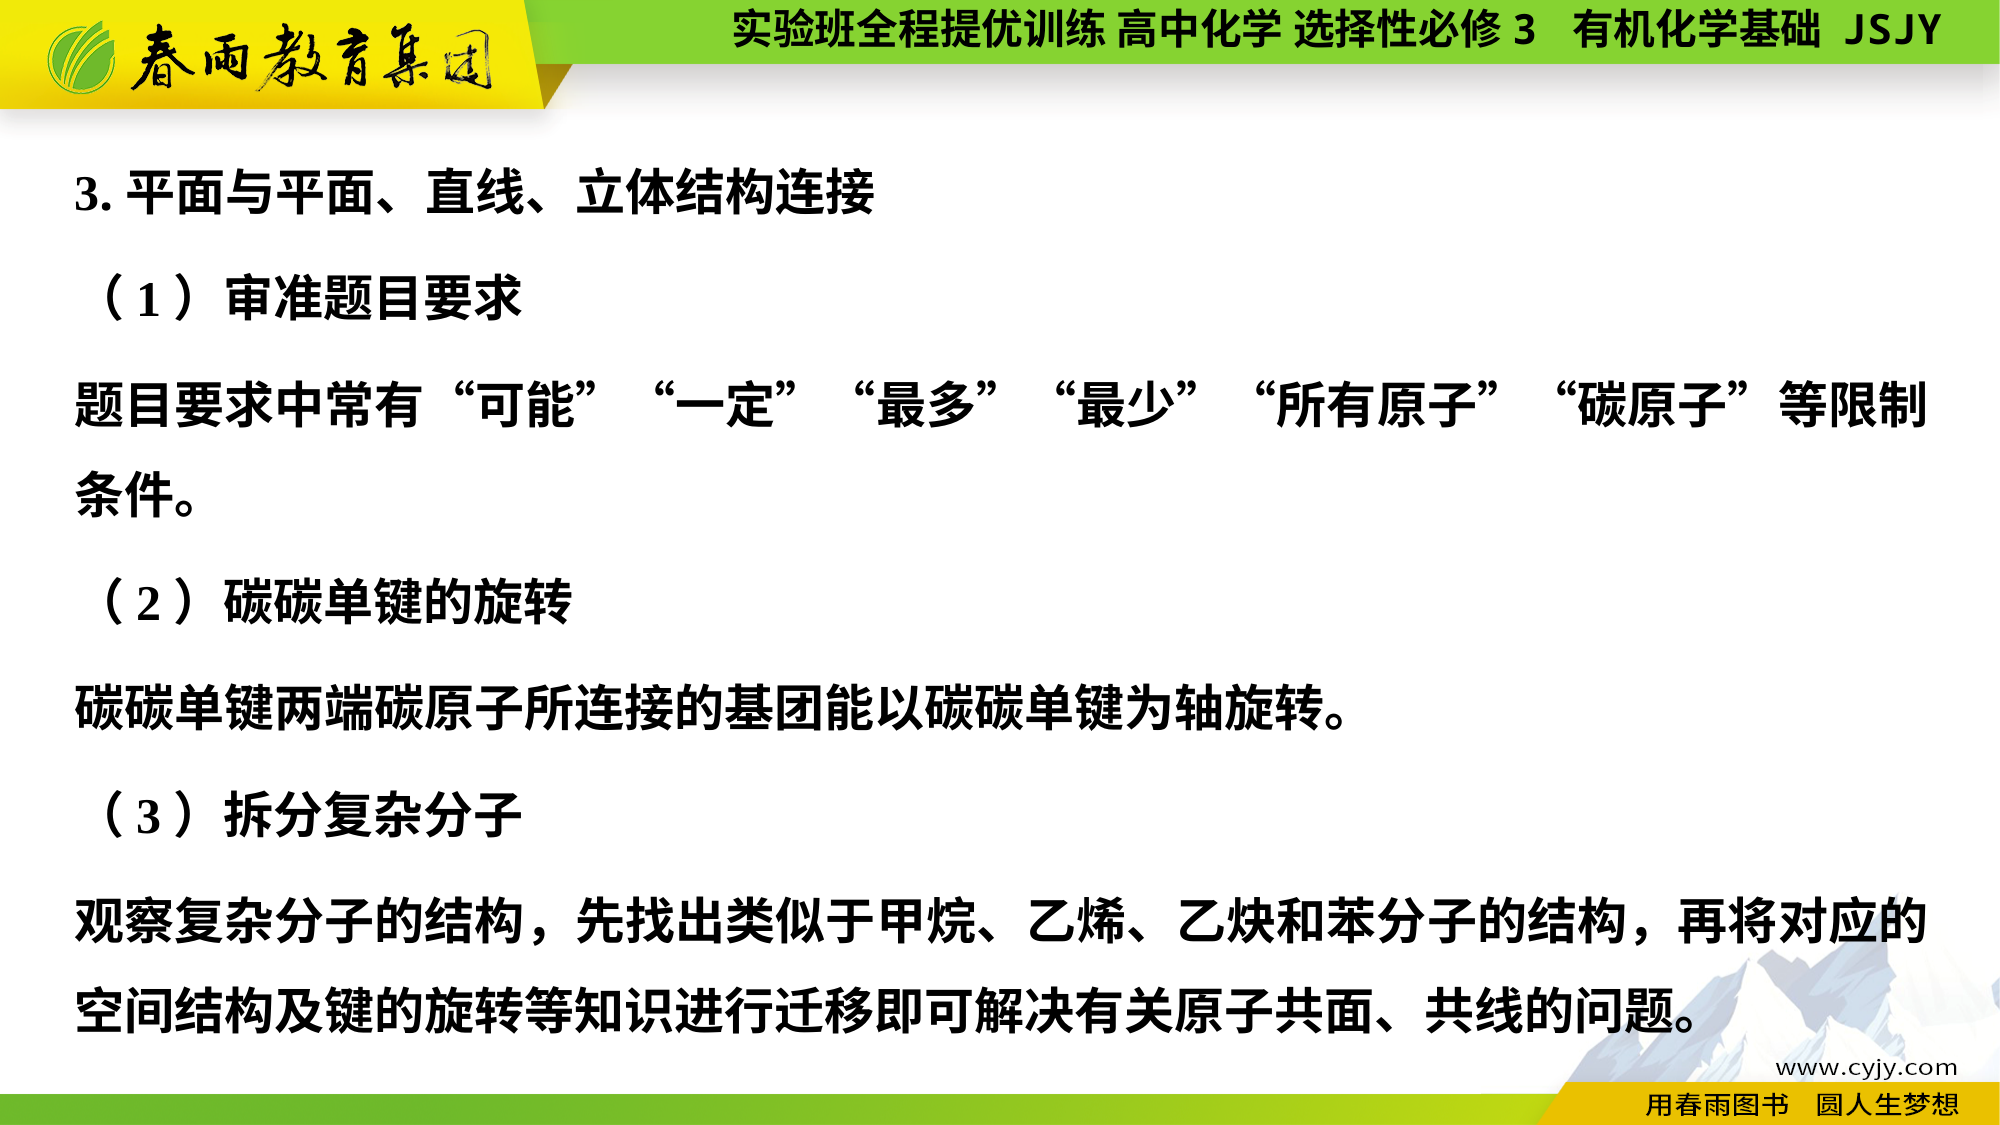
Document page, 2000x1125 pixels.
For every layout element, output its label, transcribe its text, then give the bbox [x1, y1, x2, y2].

picture [0, 0, 2000, 1125]
list 3.平面与平面、直线、立体结构连接 （1）审准题目要求 题目要求中常有“可能”“一定”“最多”“最少”“所有原子”“碳原子”等限制条件。 （2）碳碳单键的旋转 碳碳单键两端碳原子所连接的基团能以碳碳单键为轴旋转。 （3）拆分复杂分子 观察复杂分子的结构，先找出类似于甲烷、乙烯、乙炔和苯分子的结构，再将对应的空间结构及键的旋转等知识进行迁移即可解决有关原子共面、共线的问题。 [59, 122, 1944, 1045]
